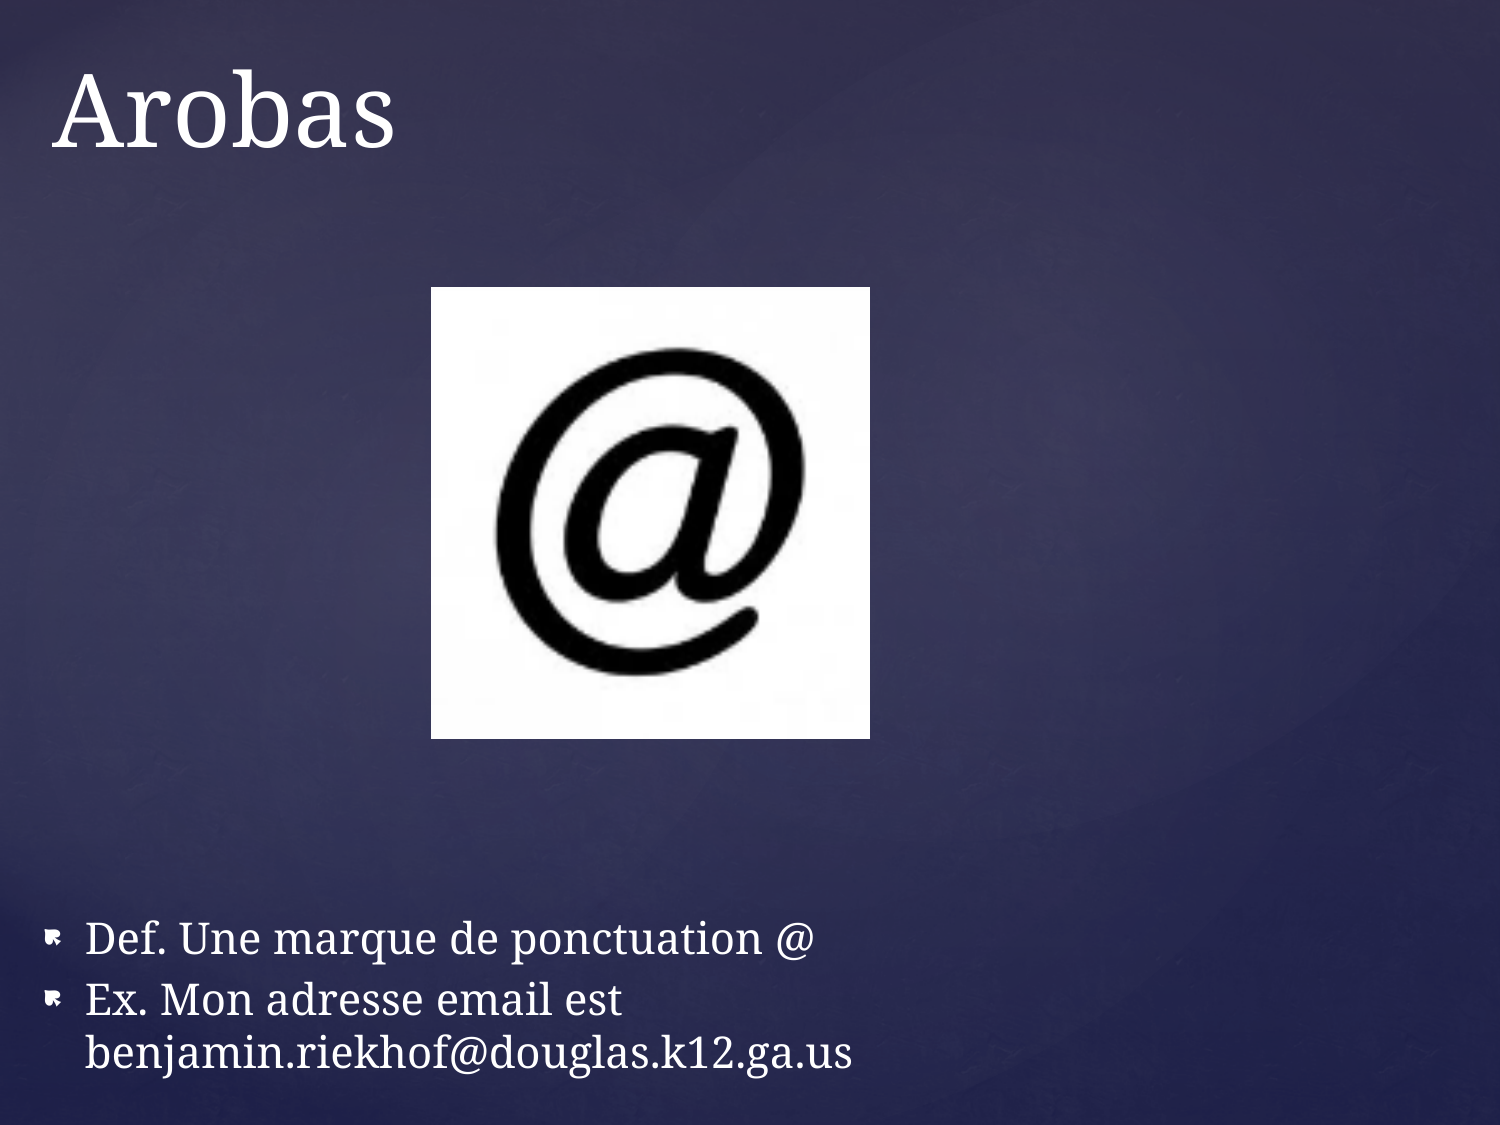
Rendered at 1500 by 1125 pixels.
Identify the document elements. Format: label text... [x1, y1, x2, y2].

list Def. Une marque de ponctuation @ Ex. Mon adresse email est benjamin.riekhof@douglas.k12.ga.us [24, 900, 1400, 1088]
picture [431, 286, 871, 739]
title Arobas [37, 24, 1275, 175]
